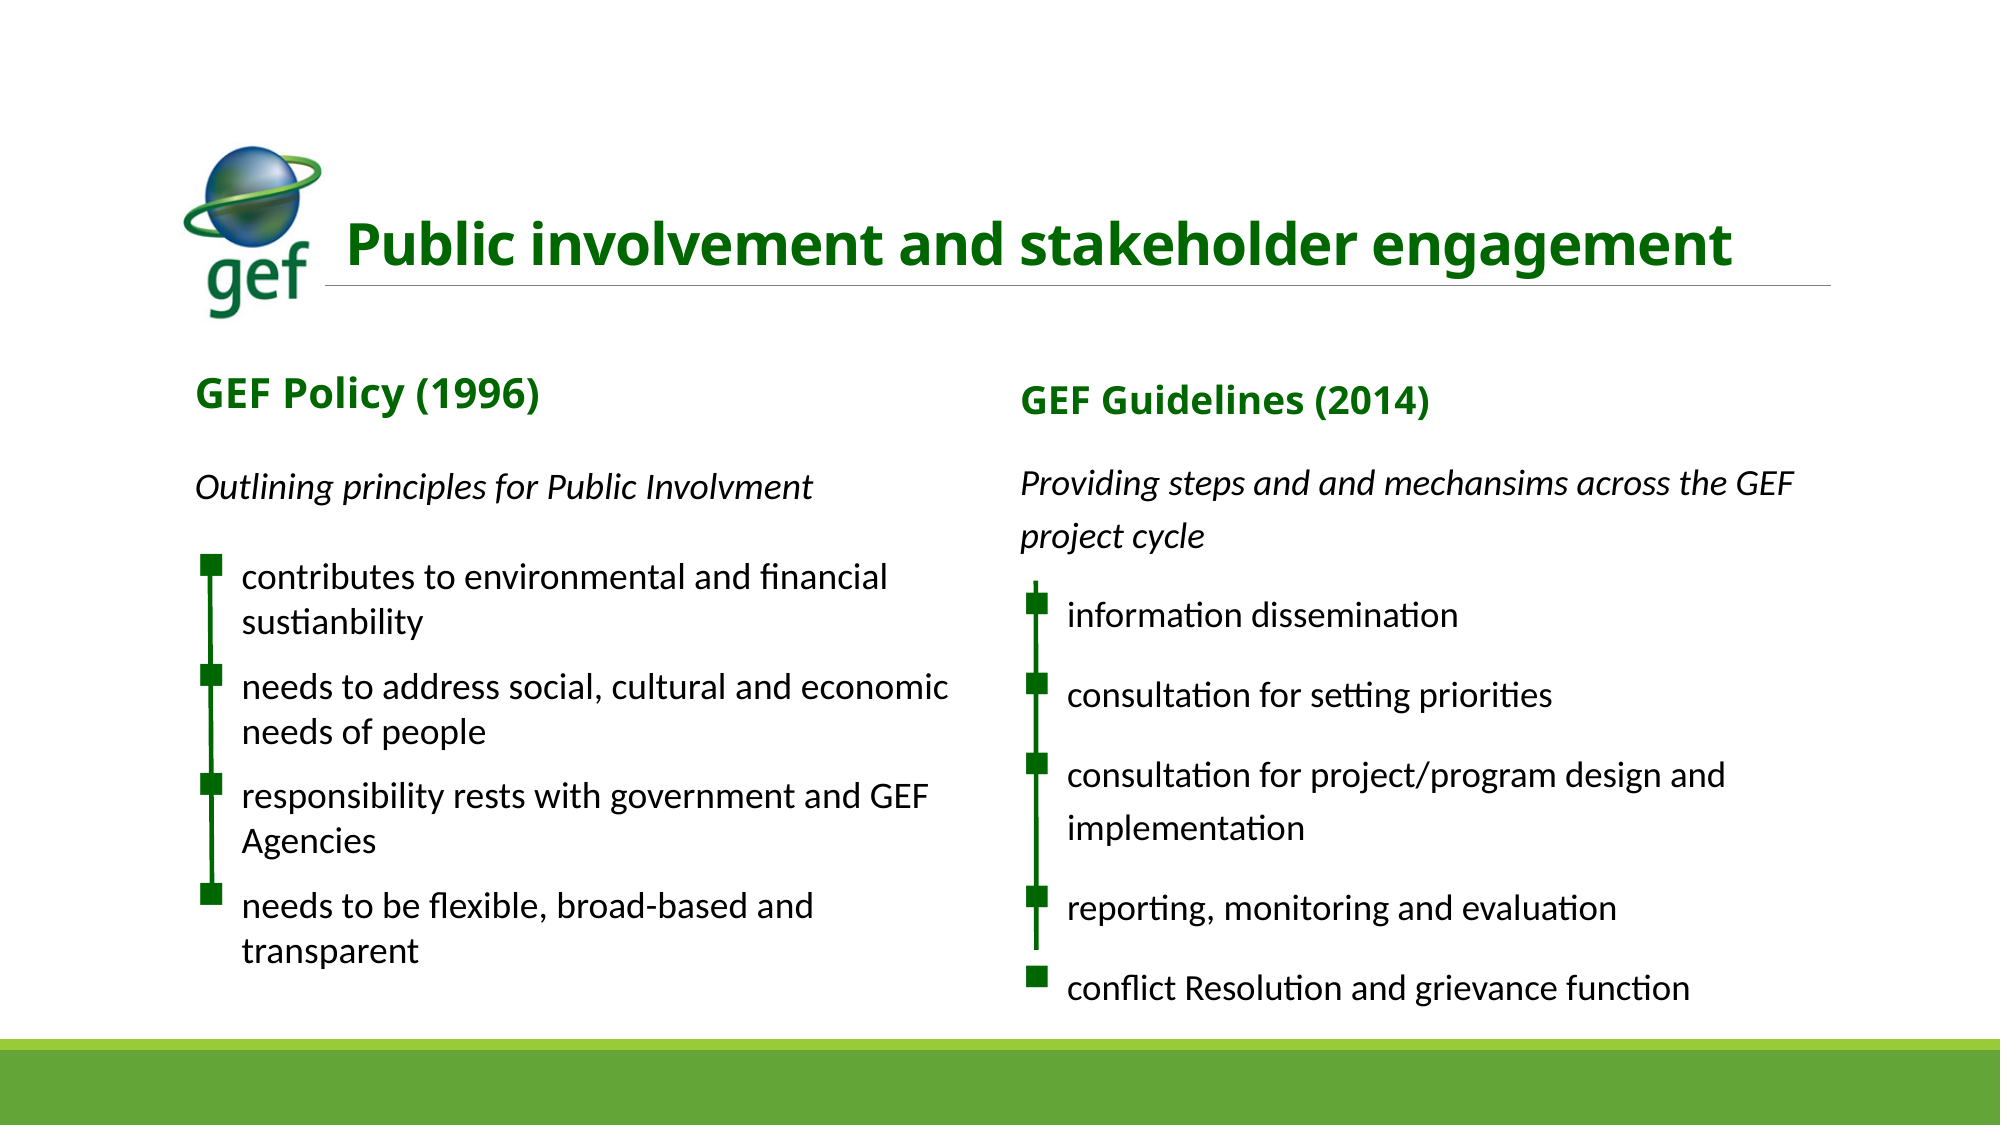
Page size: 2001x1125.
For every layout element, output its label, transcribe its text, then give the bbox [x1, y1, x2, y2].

text_box GEF Policy (1996) Outlining principles for Public Involvment contributes to environmental and financial sustianbility needs to address social, cultural and economic needs of people responsibility rests with government and GEF Agencies needs to be flexible, broad-based and transparent [179, 359, 975, 1024]
picture [179, 141, 326, 323]
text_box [209, 554, 213, 896]
list GEF Guidelines (2014) Providing steps and and mechansims across the GEF project cycle information dissemination consultation for setting priorities consultation for project/program design and implementation reporting, monitoring and evaluation conflict Resolution and grievance function [1020, 359, 1830, 1019]
title Public involvement and stakeholder engagement [180, 47, 1830, 285]
